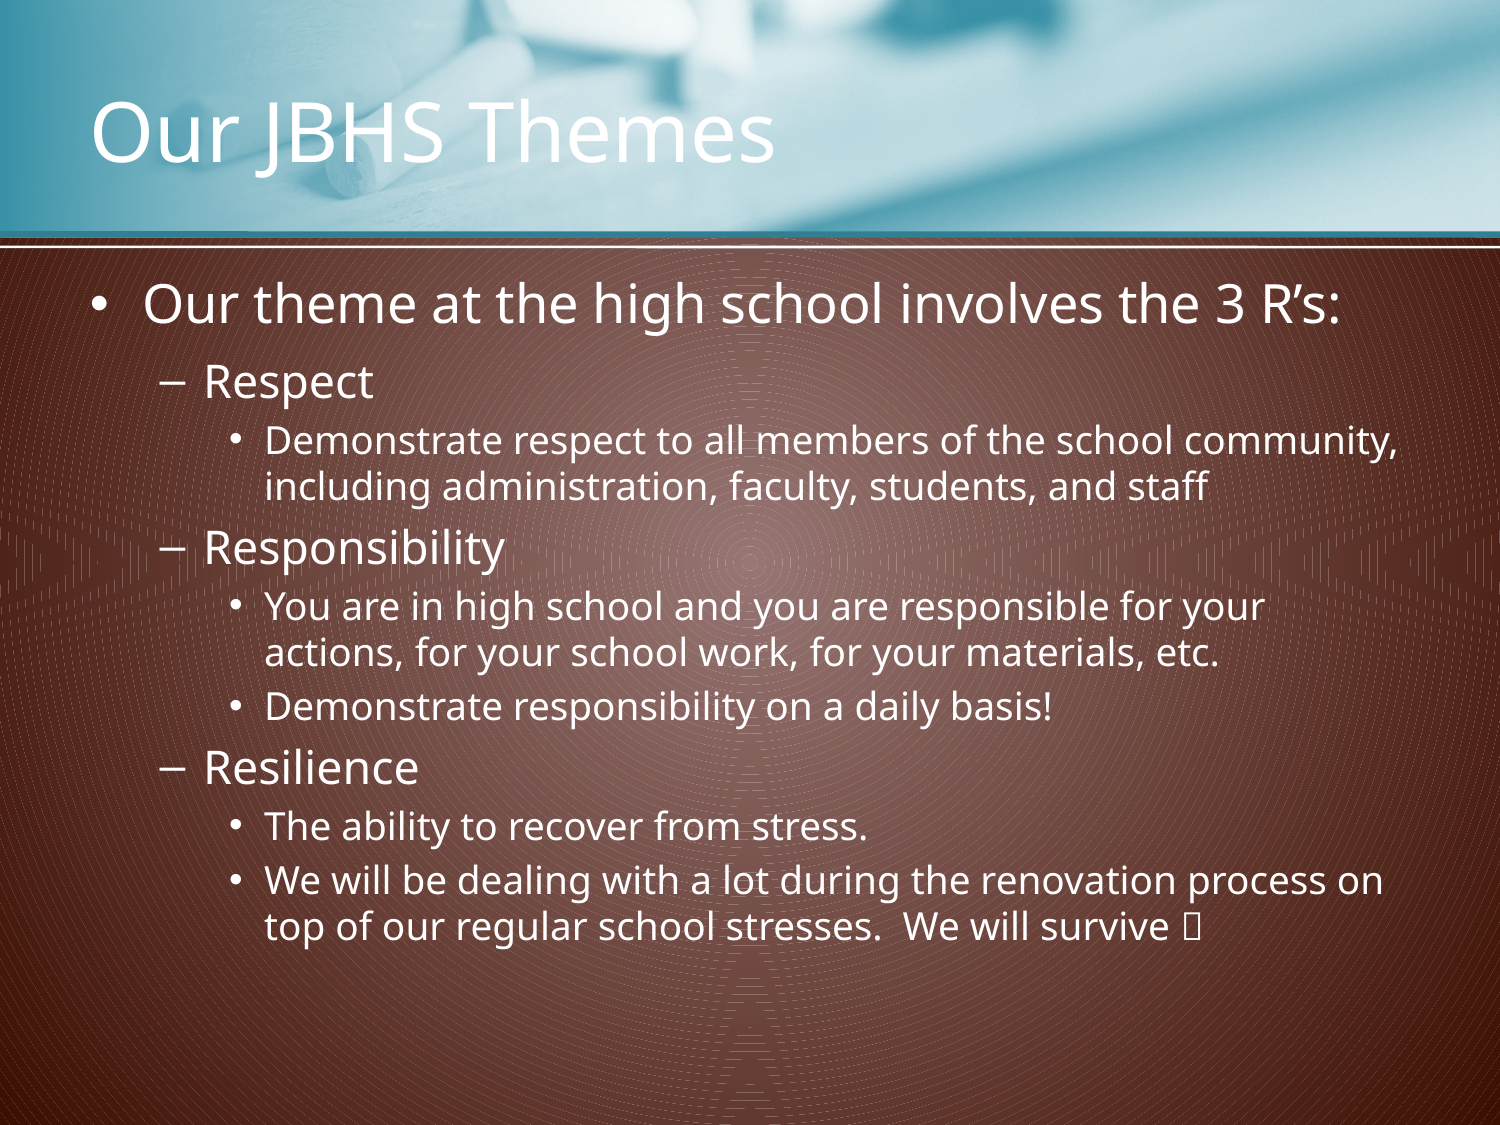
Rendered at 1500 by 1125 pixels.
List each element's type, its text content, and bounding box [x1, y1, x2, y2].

list Our theme at the high school involves the 3 R’s: Respect Demonstrate respect to all members of the school community, including administration, faculty, students, and staff Responsibility You are in high school and you are responsible for your actions, for your school work, for your materials, etc. Demonstrate responsibility on a daily basis! Resilience The ability to recover from stress. We will be dealing with a lot during the renovation process on top of our regular school stresses. We will survive  [75, 262, 1425, 1005]
title Our JBHS Themes [75, 24, 1425, 233]
